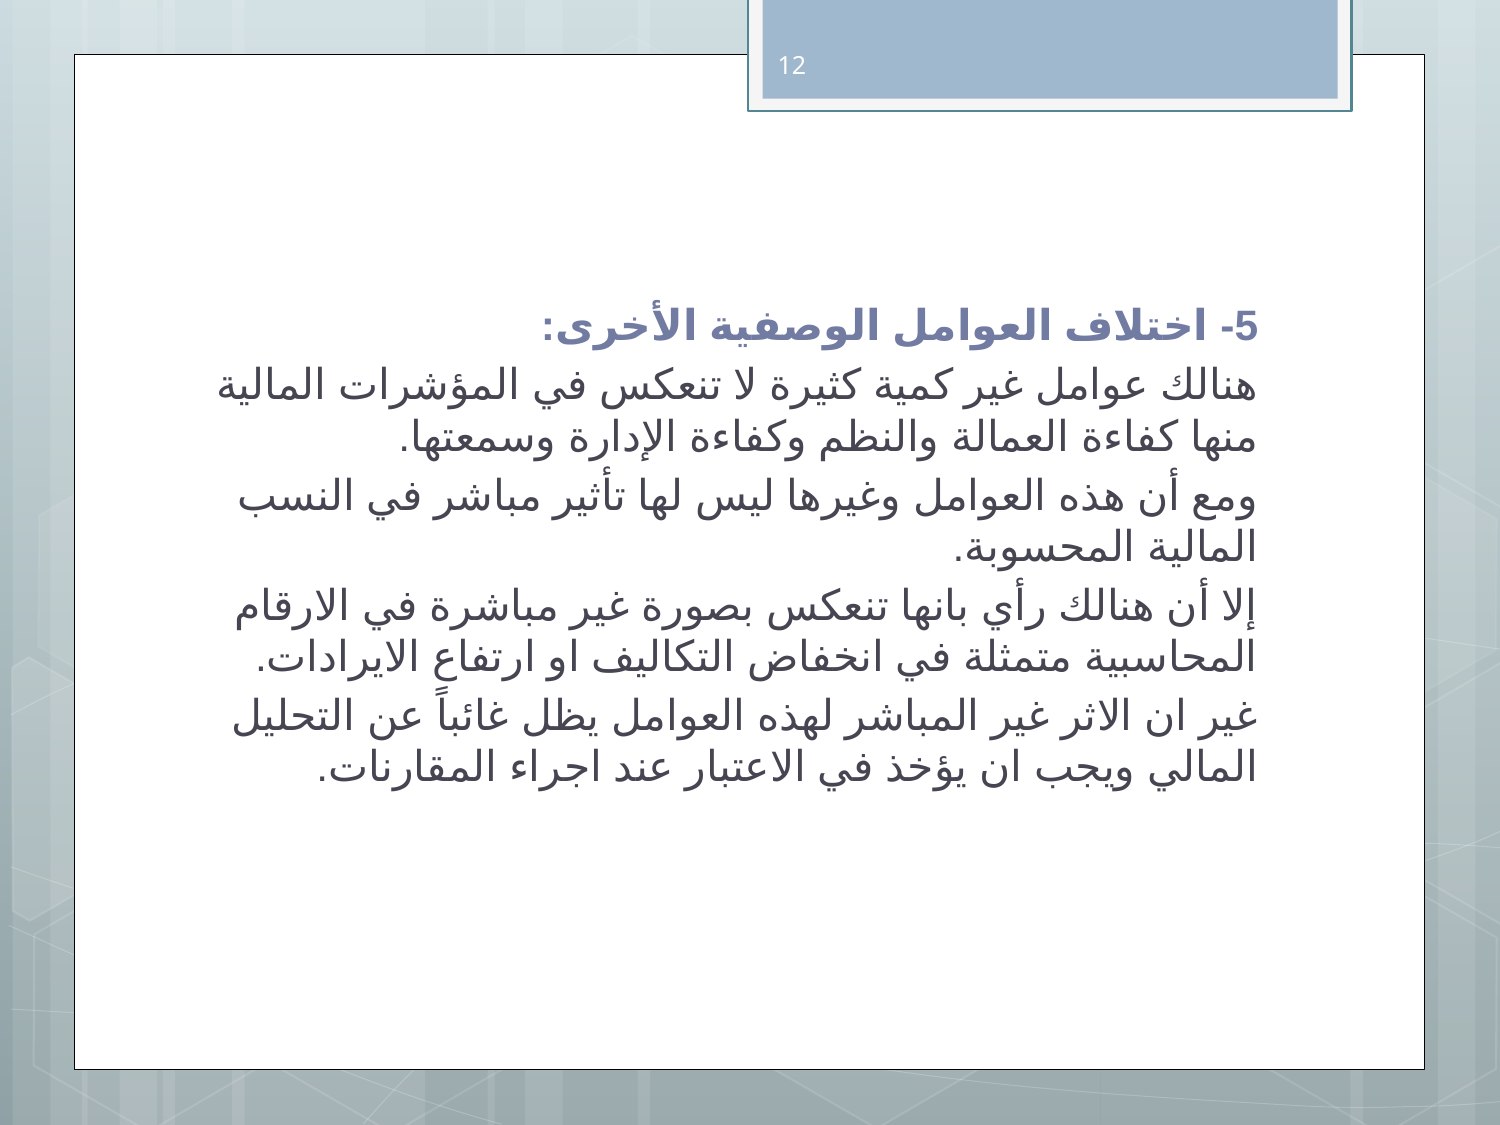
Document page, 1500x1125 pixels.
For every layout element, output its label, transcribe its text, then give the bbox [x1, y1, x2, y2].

list 5- اختلاف العوامل الوصفية الأخرى: هنالك عوامل غير كمية كثيرة لا تنعكس في المؤشرات المالية منها كفاءة العمالة والنظم وكفاءة الإدارة وسمعتها. ومع أن هذه العوامل وغيرها ليس لها تأثير مباشر في النسب المالية المحسوبة. إلا أن هنالك رأي بانها تنعكس بصورة غير مباشرة في الارقام المحاسبية متمثلة في انخفاض التكاليف او ارتفاع الايرادات. غير ان الاثر غير المباشر لهذه العوامل يظل غائباً عن التحليل المالي ويجب ان يؤخذ في الاعتبار عند اجراء المقارنات. [171, 290, 1283, 867]
slide_number 12 [762, 36, 982, 97]
